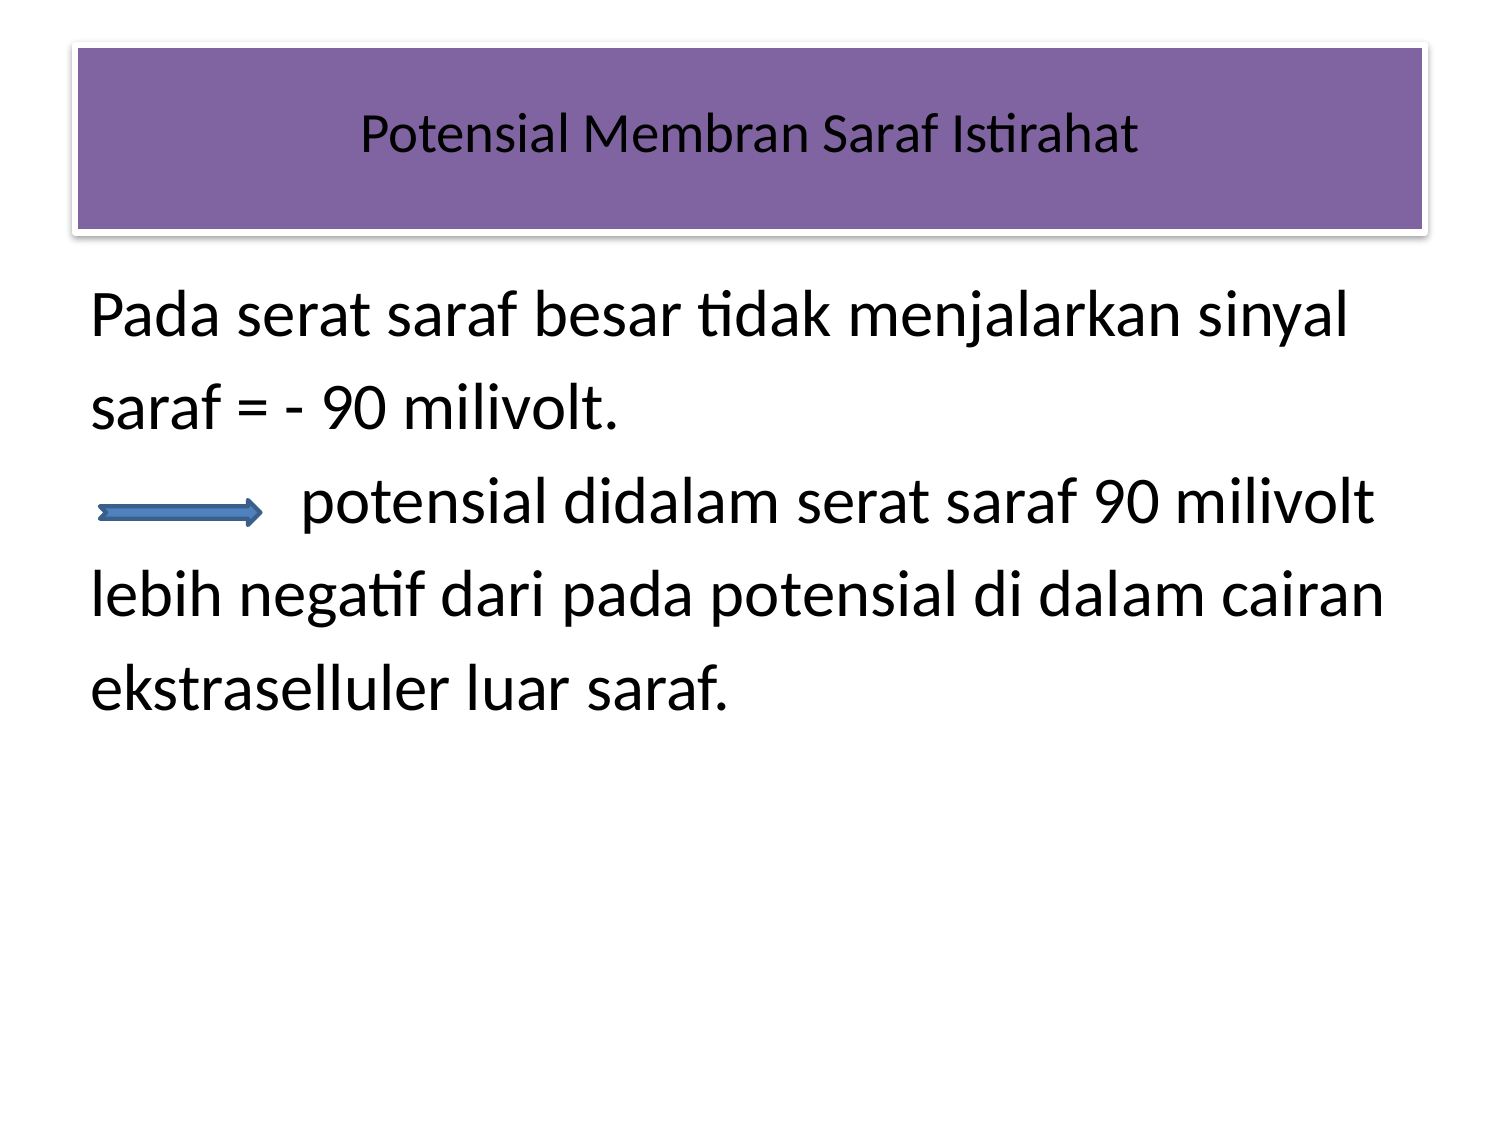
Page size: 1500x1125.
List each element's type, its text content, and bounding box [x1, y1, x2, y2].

title Potensial Membran Saraf Istirahat [72, 42, 1428, 236]
list Pada serat saraf besar tidak menjalarkan sinyal saraf = - 90 milivolt. potensial didalam serat saraf 90 milivolt lebih negatif dari pada potensial di dalam cairan ekstraselluler luar saraf. [75, 262, 1425, 850]
text_box [97, 498, 263, 527]
